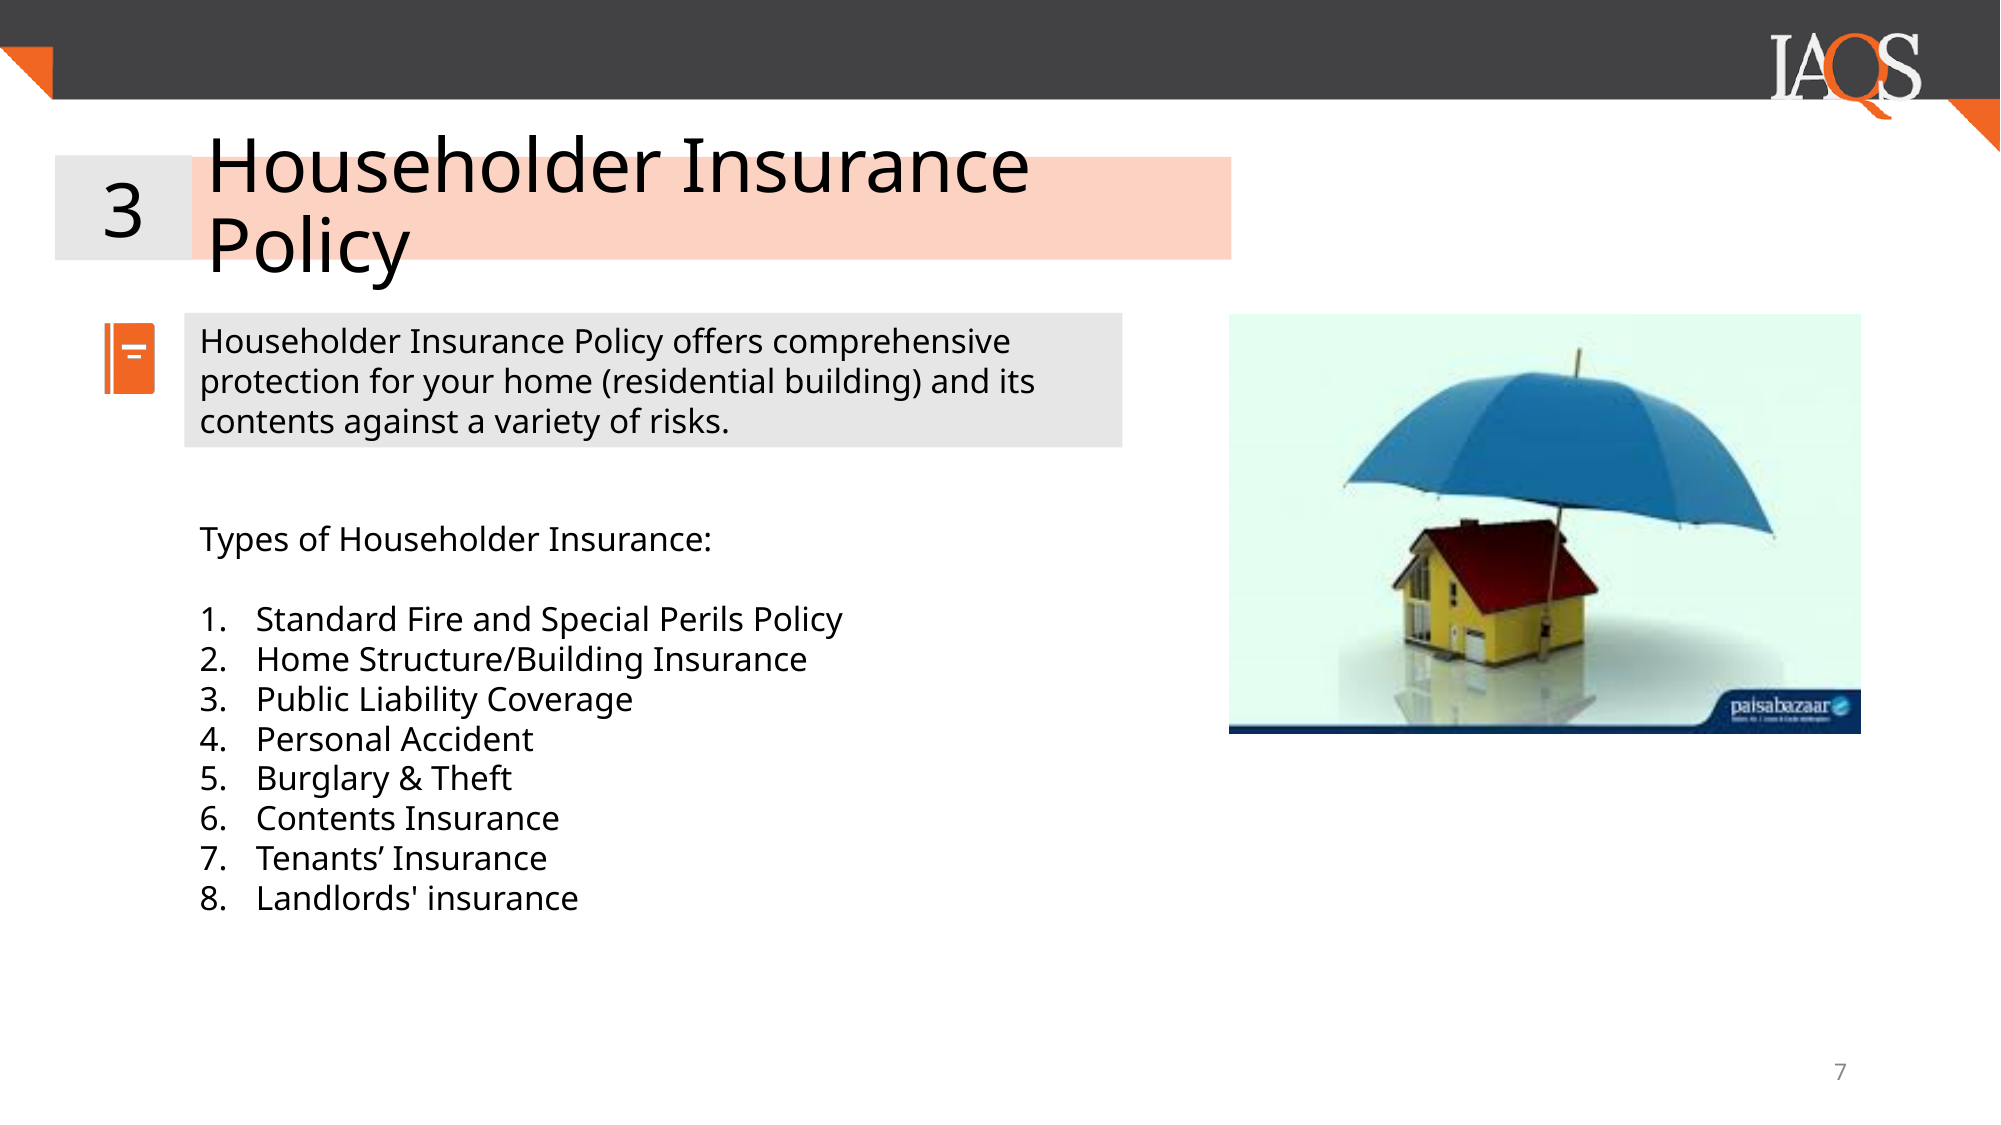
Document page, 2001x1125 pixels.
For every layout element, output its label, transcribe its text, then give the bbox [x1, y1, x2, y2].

picture [87, 316, 172, 401]
text_box 3 [55, 155, 192, 261]
picture [1228, 313, 1861, 735]
text_box Householder Insurance Policy offers comprehensive protection for your home (residential building) and its contents against a variety of risks. [184, 312, 1123, 448]
slide_number ‹#› [1412, 1042, 1863, 1103]
picture [0, 0, 2000, 152]
title Householder Insurance Policy [192, 156, 1232, 260]
text_box Types of Householder Insurance: Standard Fire and Special Perils Policy Home Structure/Building Insurance Public Liability Coverage Personal Accident Burglary & Theft Contents Insurance Tenants’ Insurance Landlords' insurance [184, 510, 934, 925]
